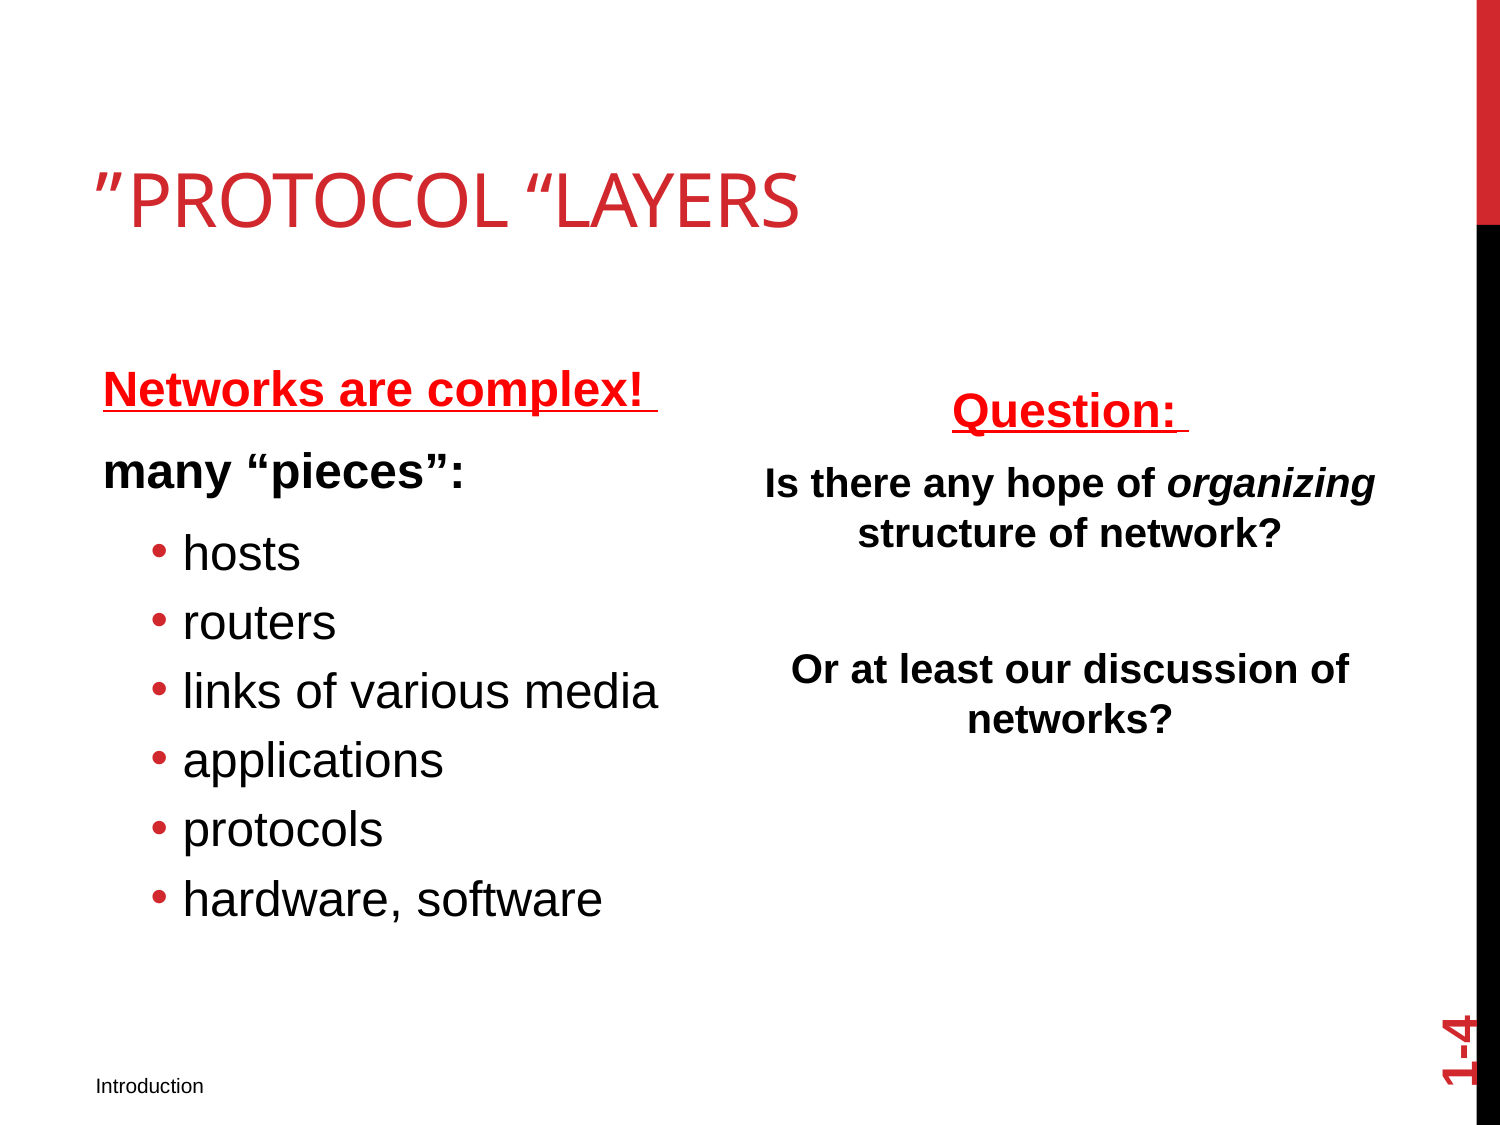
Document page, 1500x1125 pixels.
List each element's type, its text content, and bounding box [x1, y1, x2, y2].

slide_number 1-4 [1427, 887, 1488, 1104]
list Question: Is there any hope of organizing structure of network? Or at least our discussion of networks? [746, 371, 1394, 802]
footer Introduction [75, 1065, 638, 1112]
title Protocol “Layers” [75, 25, 1025, 250]
list Networks are complex! many “pieces”: hosts routers links of various media applications protocols hardware, software [87, 349, 675, 988]
